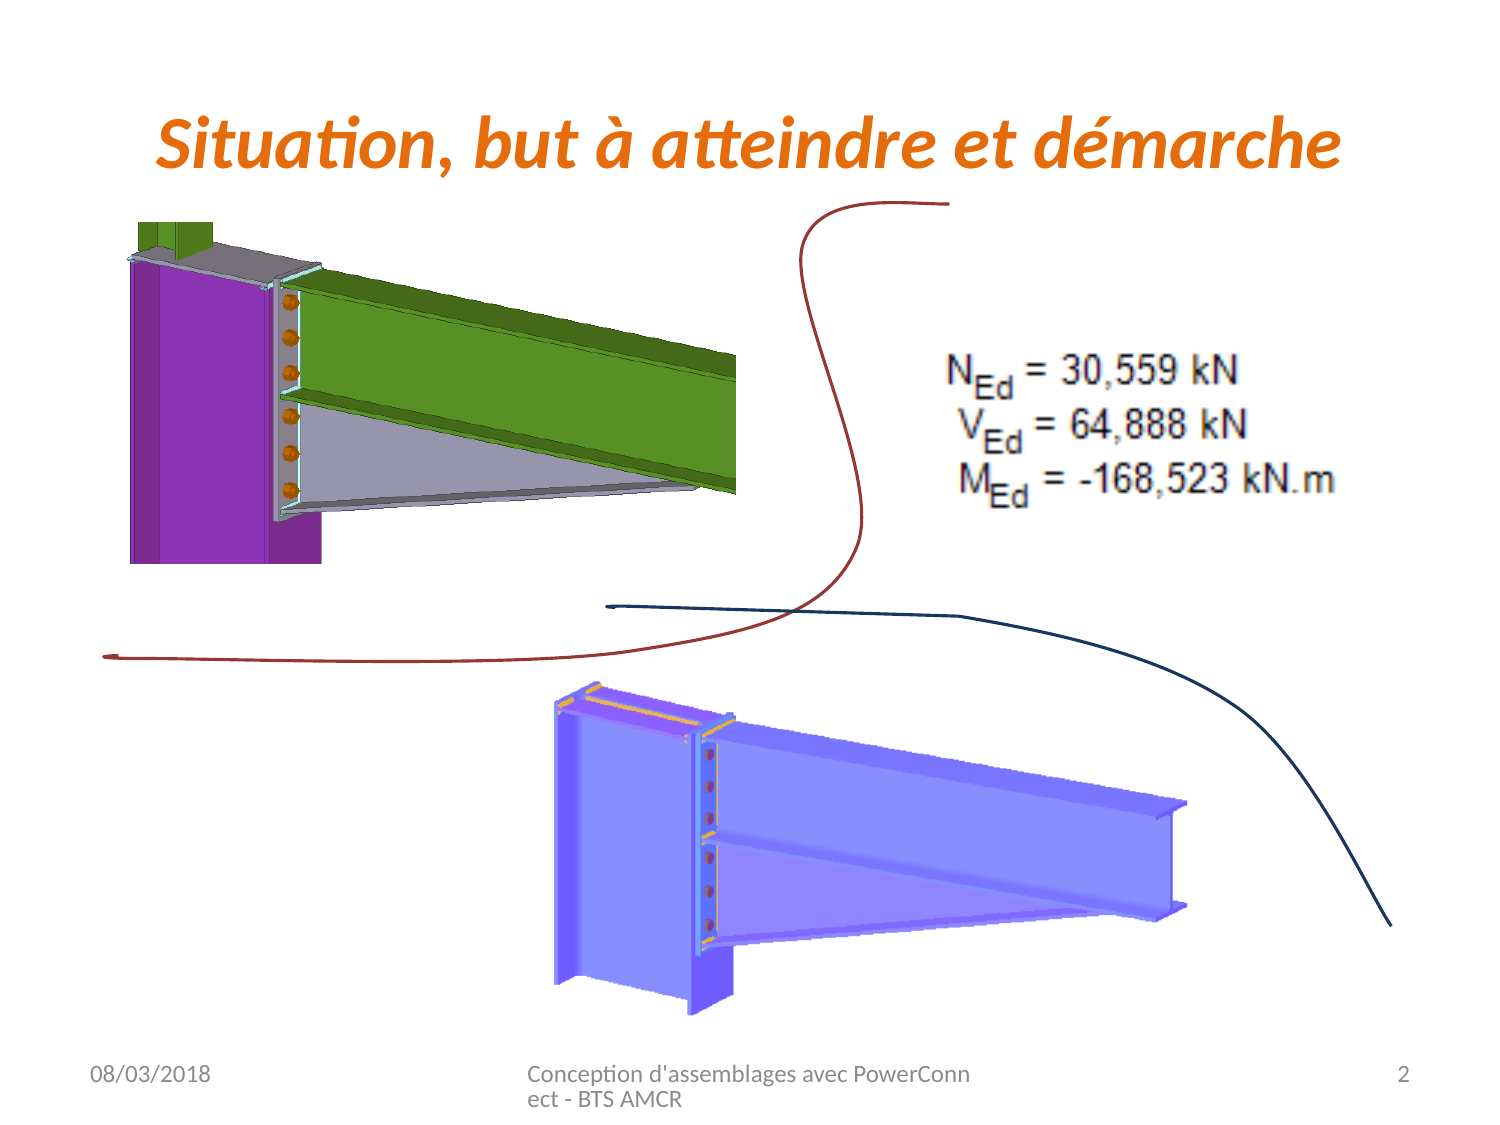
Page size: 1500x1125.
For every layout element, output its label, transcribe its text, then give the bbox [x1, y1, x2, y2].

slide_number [75, 1042, 425, 1103]
picture [913, 327, 1367, 540]
picture [93, 222, 736, 564]
picture [527, 667, 1197, 1024]
text_box [1202, 685, 1392, 927]
title Situation, but à atteindre et démarche [75, 45, 1425, 233]
text_box [605, 605, 1161, 666]
slide_number 2 [1074, 1042, 1425, 1103]
footer Conception d'assemblages avec PowerConnect - BTS AMCR [512, 1042, 988, 1103]
text_box [103, 201, 950, 663]
